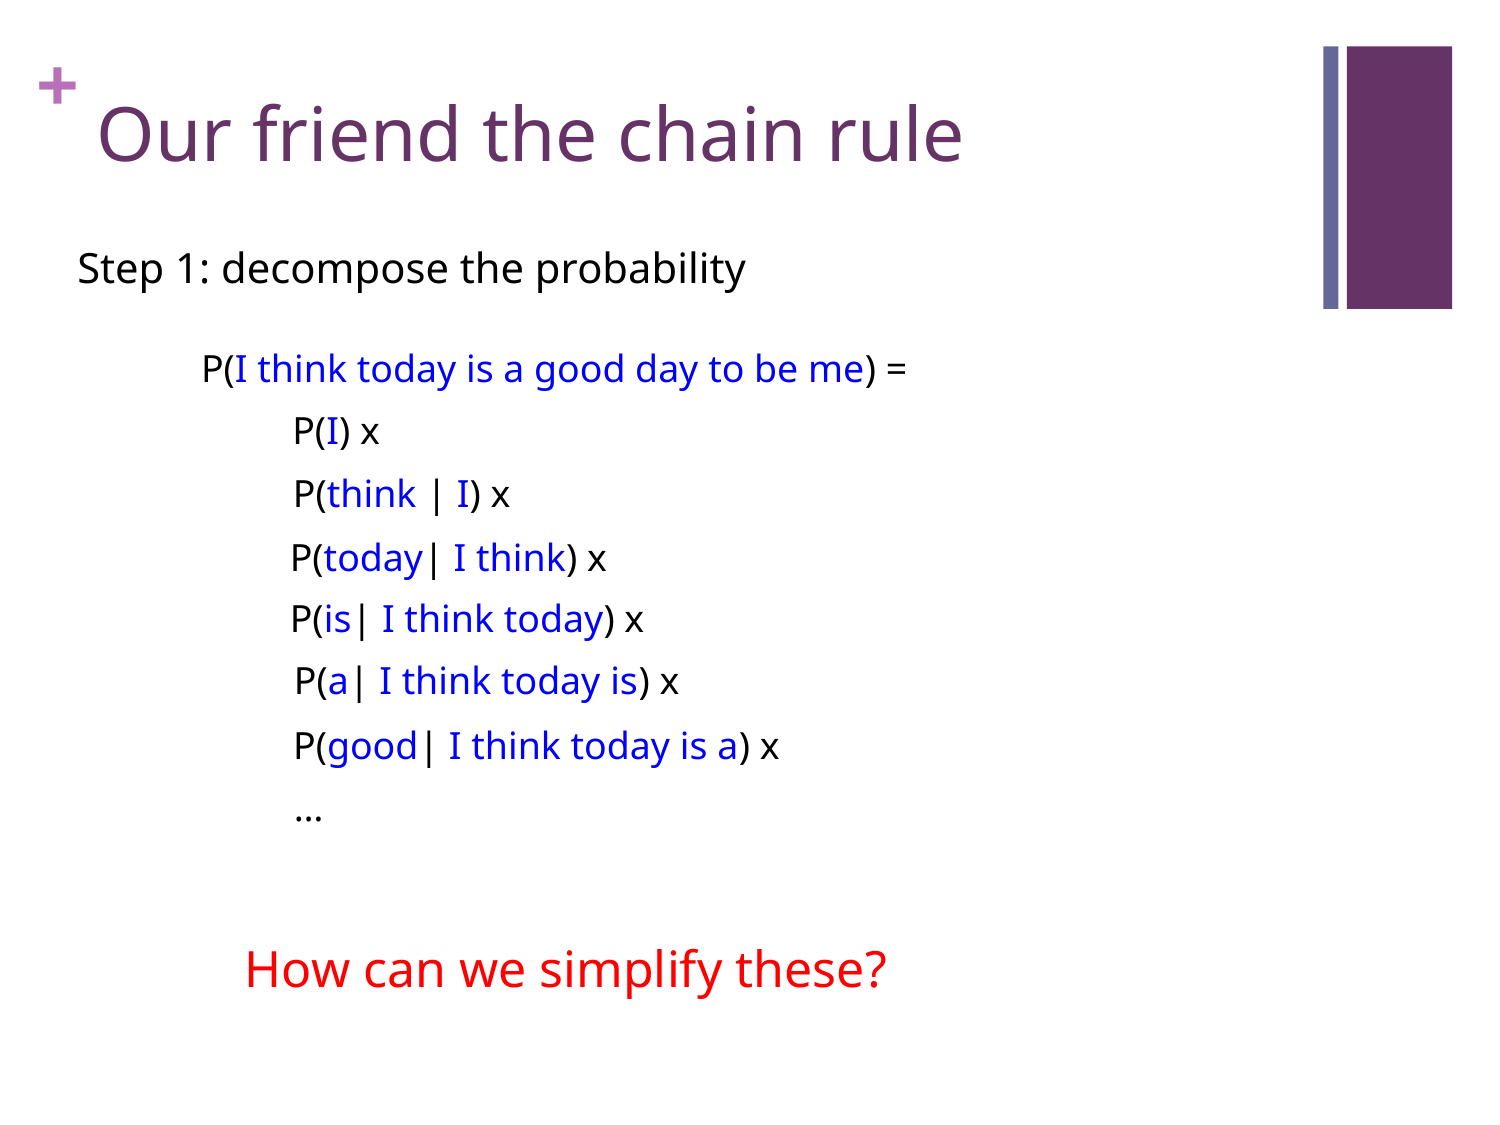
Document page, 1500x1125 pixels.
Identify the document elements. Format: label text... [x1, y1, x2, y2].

text_box P(good| I think today is a) x [278, 714, 795, 775]
text_box P(I) x [277, 399, 395, 460]
text_box Step 1: decompose the probability [62, 234, 806, 300]
title Our friend the chain rule [81, 79, 1322, 263]
text_box P(I think today is a good day to be me) = [186, 337, 923, 398]
text_box P(a| I think today is) x [279, 649, 695, 710]
text_box P(is| I think today) x [275, 587, 660, 648]
text_box … [279, 776, 339, 837]
text_box P(think | I) x [278, 462, 526, 523]
text_box How can we simplify these? [230, 930, 1089, 1005]
text_box P(today| I think) x [274, 526, 622, 587]
